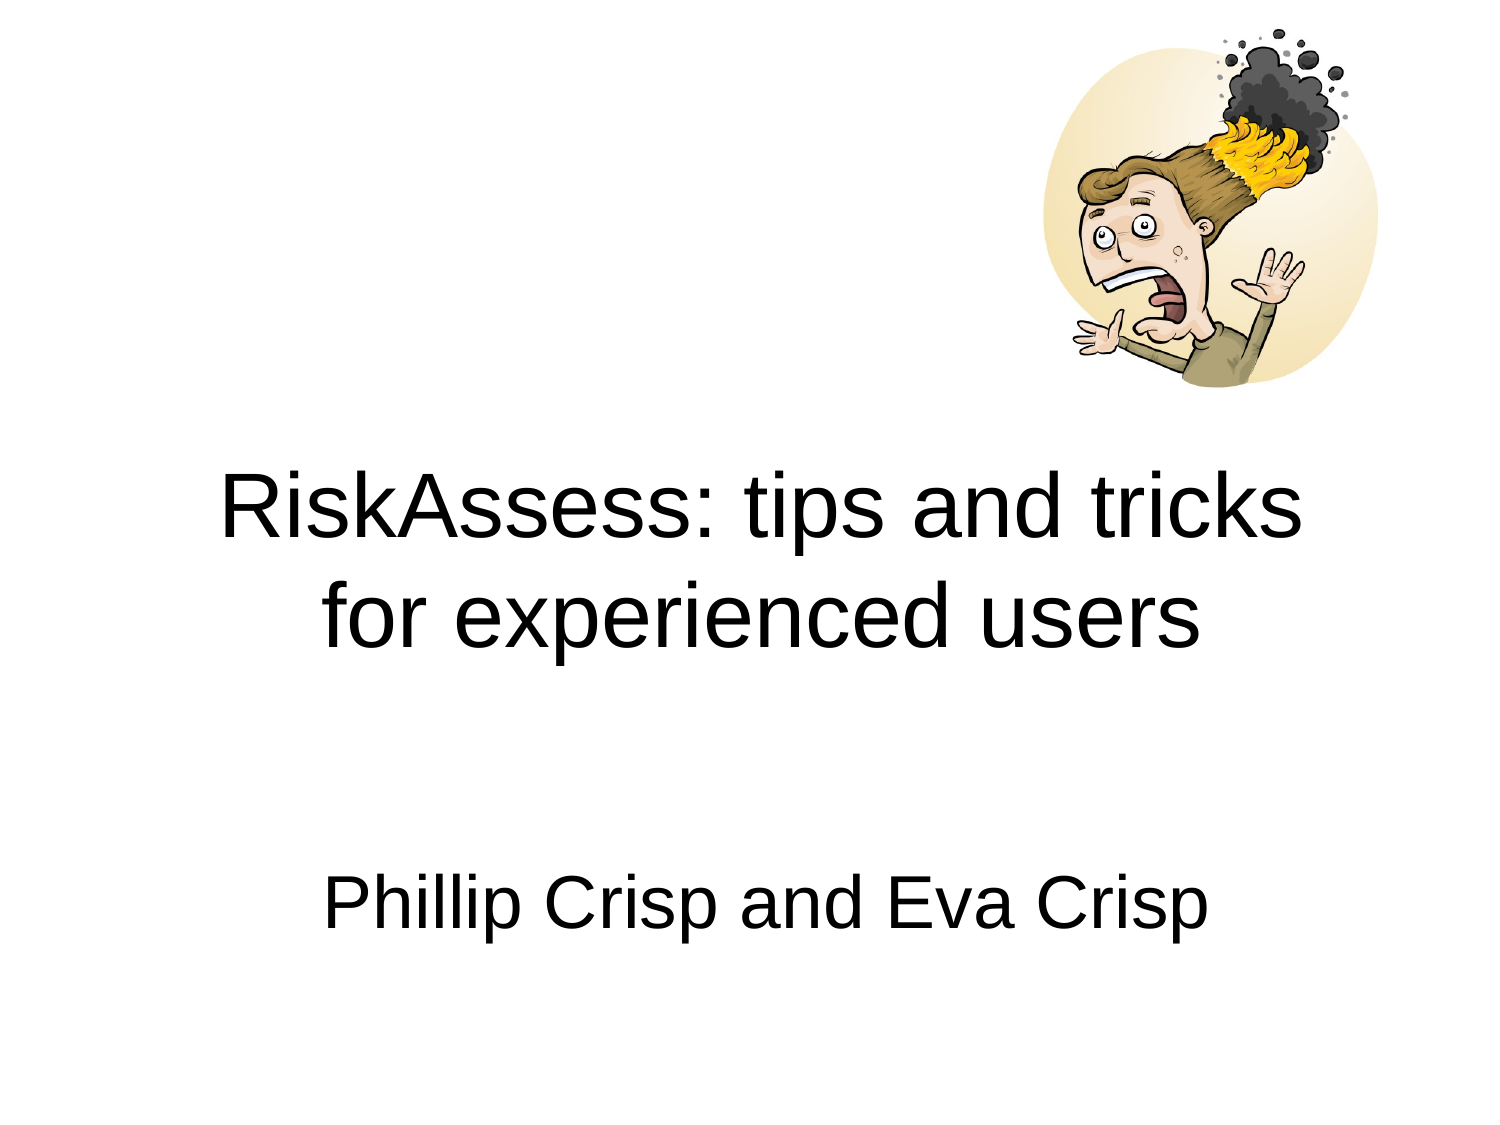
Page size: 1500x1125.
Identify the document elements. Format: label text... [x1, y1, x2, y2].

picture [1033, 18, 1389, 398]
title RiskAssess: tips and tricks for experienced users [112, 375, 1413, 738]
subtitle Phillip Crisp and Eva Crisp [242, 846, 1293, 986]
